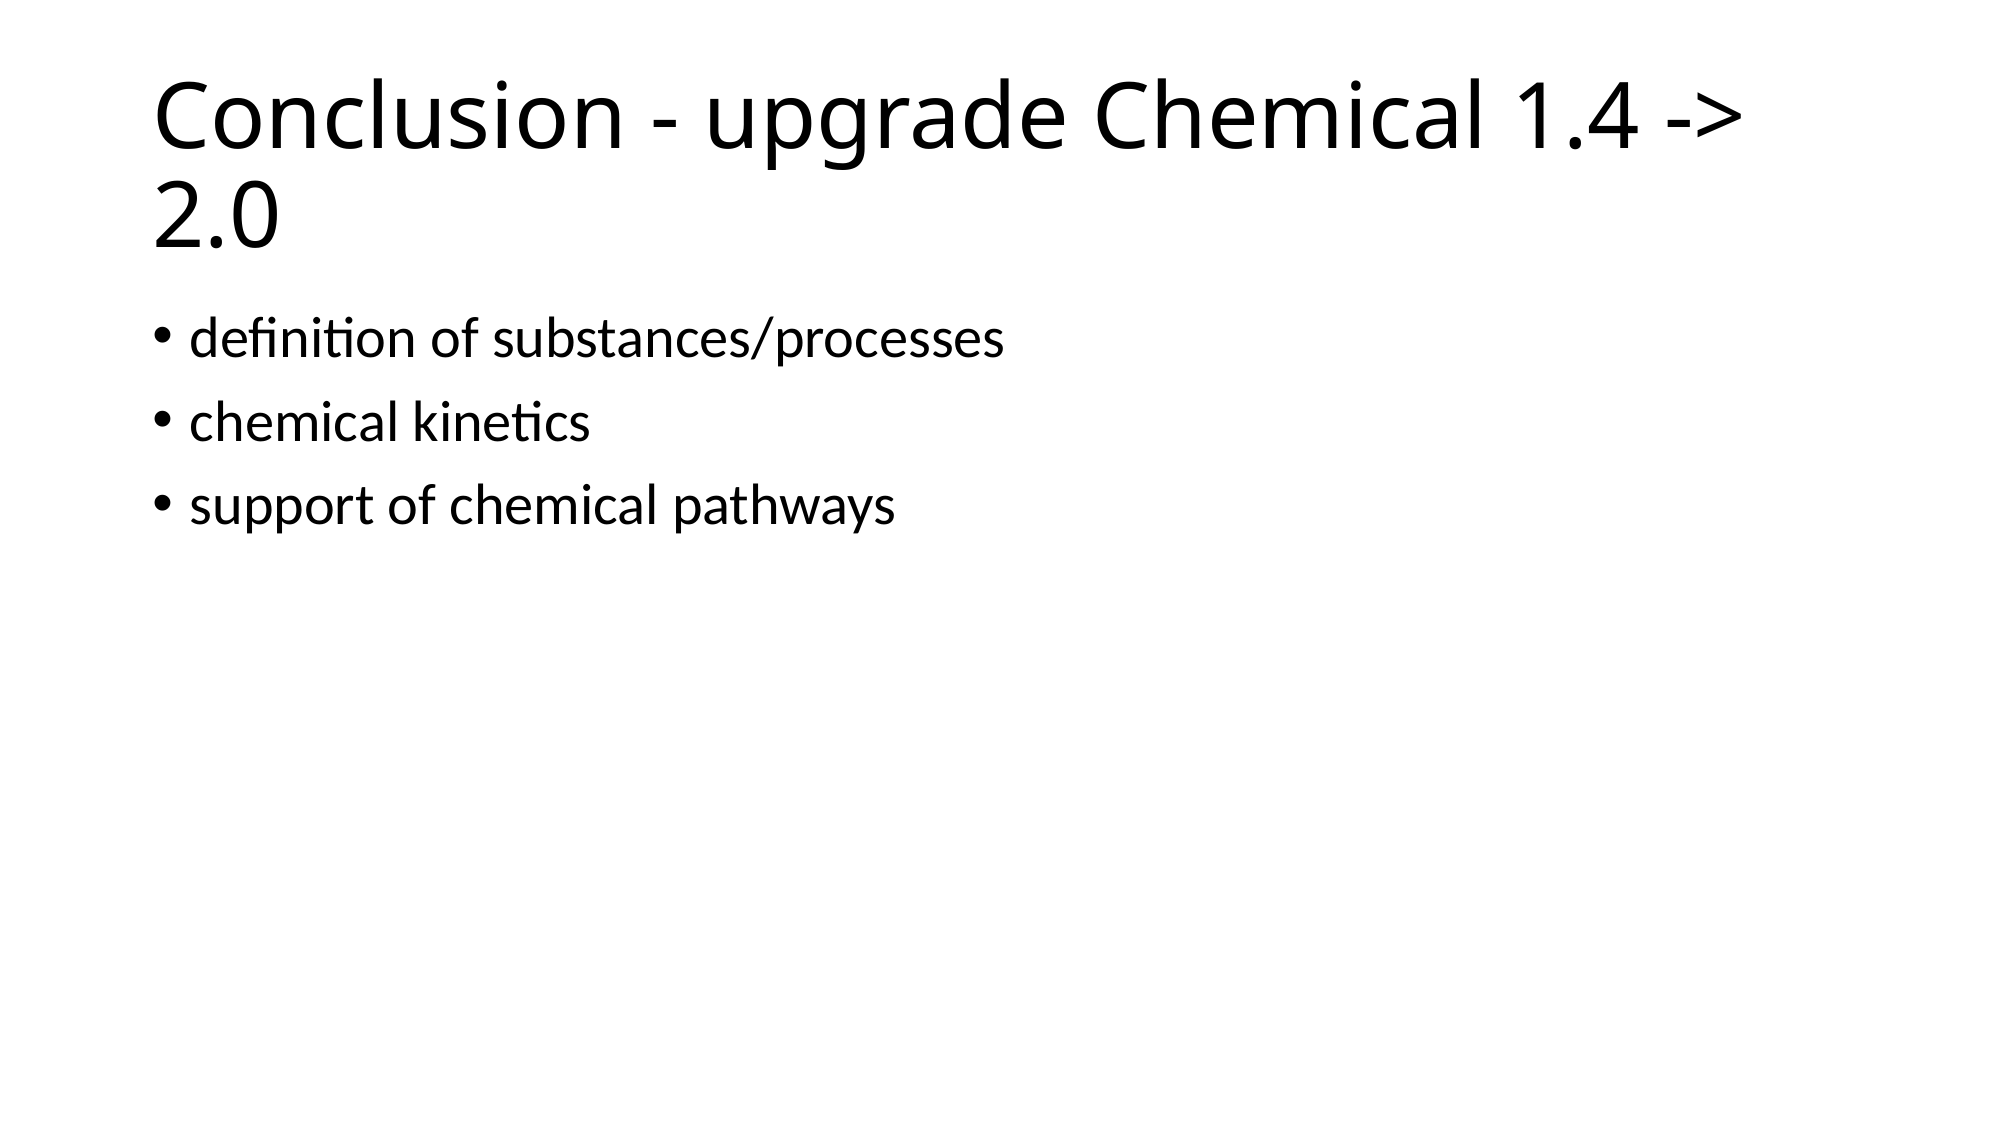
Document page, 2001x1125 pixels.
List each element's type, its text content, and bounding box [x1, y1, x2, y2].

title Conclusion - upgrade Chemical 1.4 -> 2.0 [137, 59, 1863, 278]
list definition of substances/processes chemical kinetics support of chemical pathways [137, 299, 1863, 1014]
